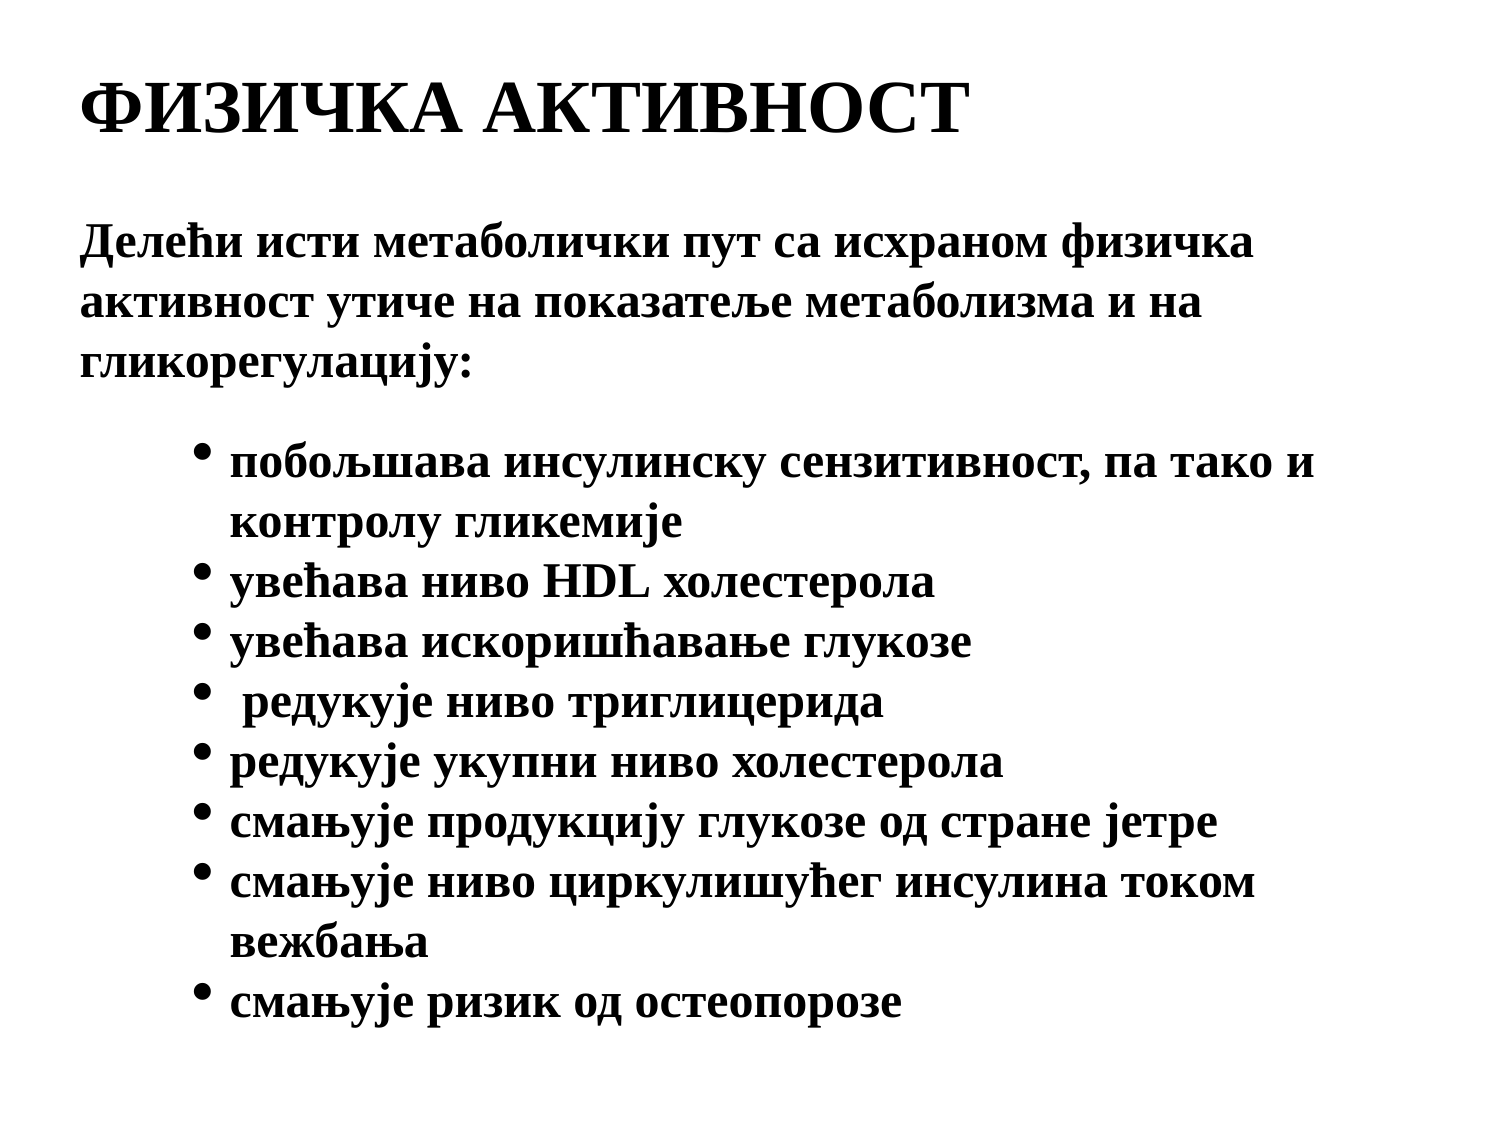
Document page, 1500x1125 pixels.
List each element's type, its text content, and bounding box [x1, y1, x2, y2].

text_box ФИЗИЧКА АКТИВНОСТ Делећи исти метаболички пут са исхраном физичка активност утиче на показатеље метаболизма и на гликорегулацију: побољшава инсулинску сензитивност, па тако и контролу гликемије увећава ниво HDL холестерола увећава искоришћавање глукозе редукује ниво триглицерида редукује укупни ниво холестерола смањује продукцију глукозе од стране јетре смањује ниво циркулишућег инсулина током вежбања смањује ризик од остеопорозе [64, 49, 1378, 1125]
